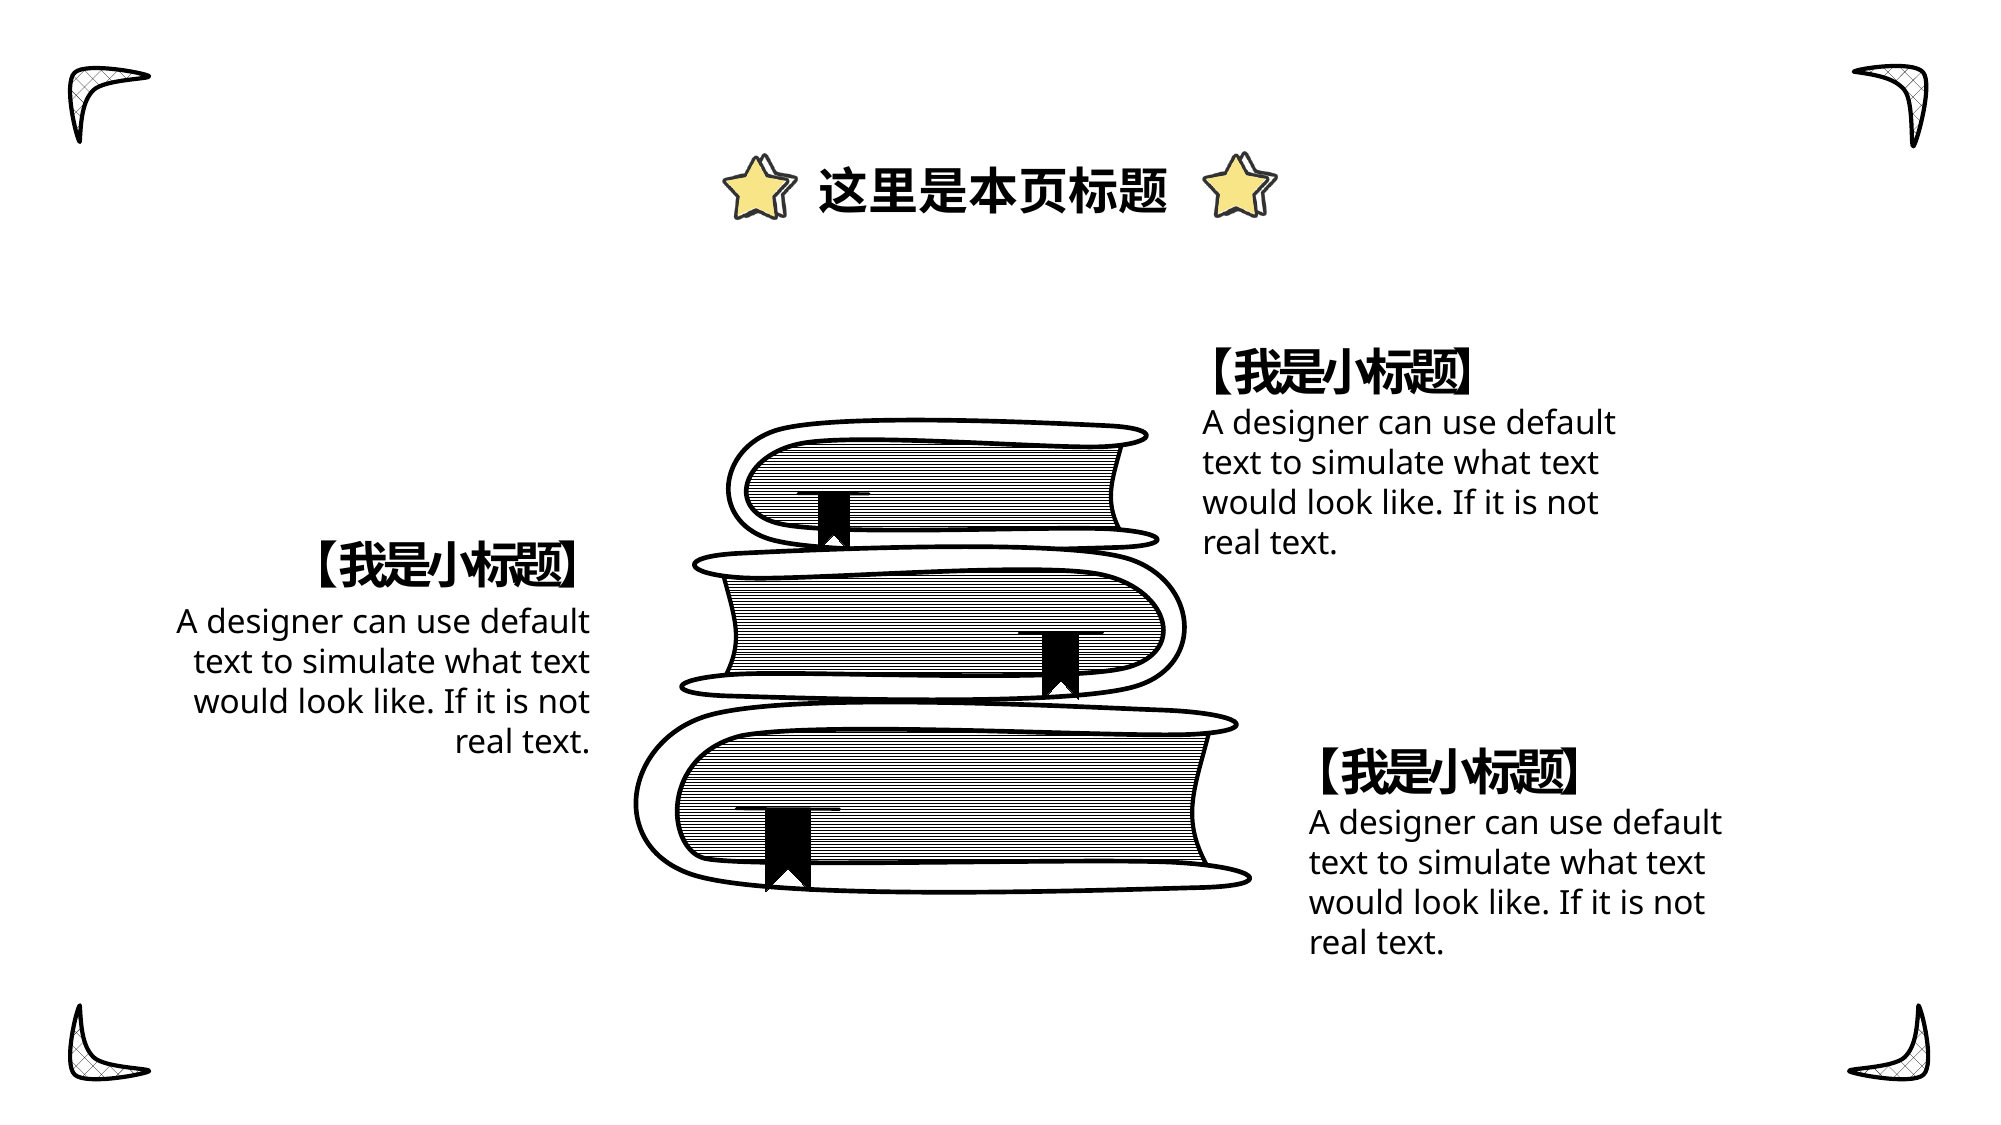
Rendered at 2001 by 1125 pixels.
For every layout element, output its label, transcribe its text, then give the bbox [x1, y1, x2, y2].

text_box 这里是本页标题 [801, 151, 1186, 227]
text_box 【我是小标题】 [274, 525, 623, 601]
text_box A designer can use default text to simulate what text would look like. If it is not real text. [1187, 394, 1665, 569]
text_box [69, 66, 151, 143]
text_box [1852, 64, 1928, 148]
text_box 【我是小标题】 [1169, 333, 1518, 409]
text_box A designer can use default text to simulate what text would look like. If it is not real text. [129, 593, 606, 768]
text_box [681, 546, 1185, 700]
text_box [69, 1004, 151, 1081]
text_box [635, 702, 1250, 893]
text_box 【我是小标题】 [1275, 732, 1624, 808]
text_box [1848, 1004, 1930, 1081]
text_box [728, 420, 1158, 546]
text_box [722, 153, 798, 220]
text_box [1202, 151, 1278, 218]
text_box A designer can use default text to simulate what text would look like. If it is not real text. [1294, 793, 1771, 969]
